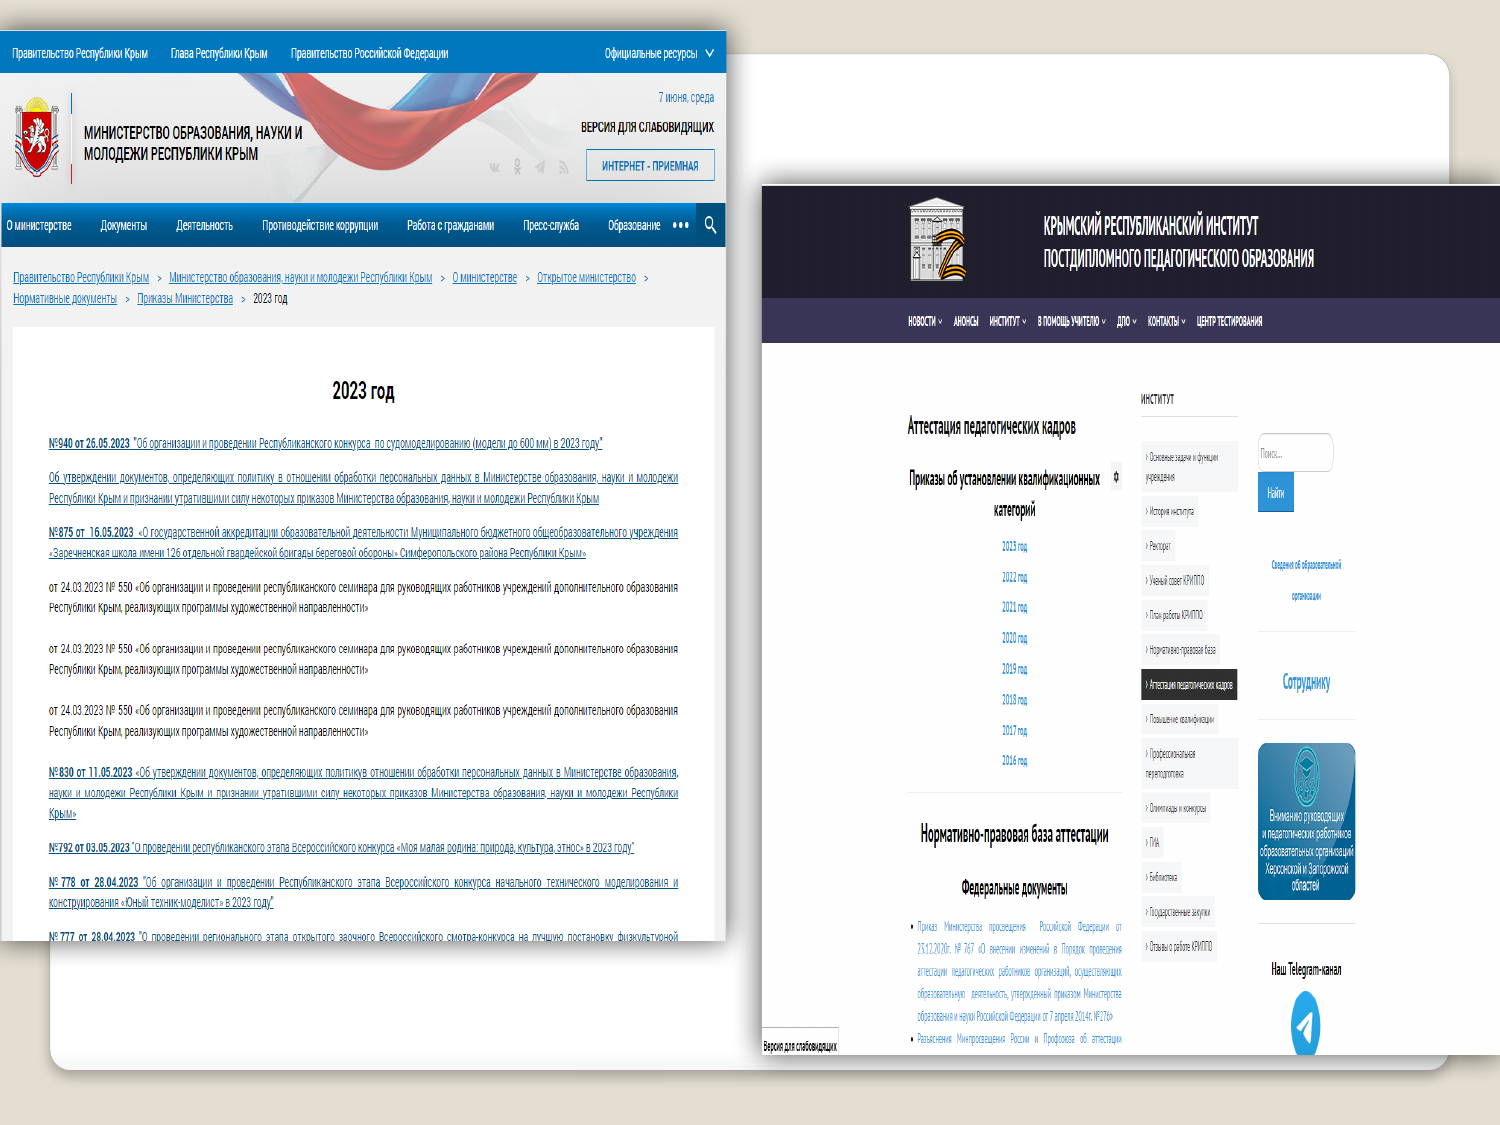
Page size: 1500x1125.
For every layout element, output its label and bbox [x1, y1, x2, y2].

picture [0, 30, 727, 941]
picture [761, 184, 1500, 1055]
